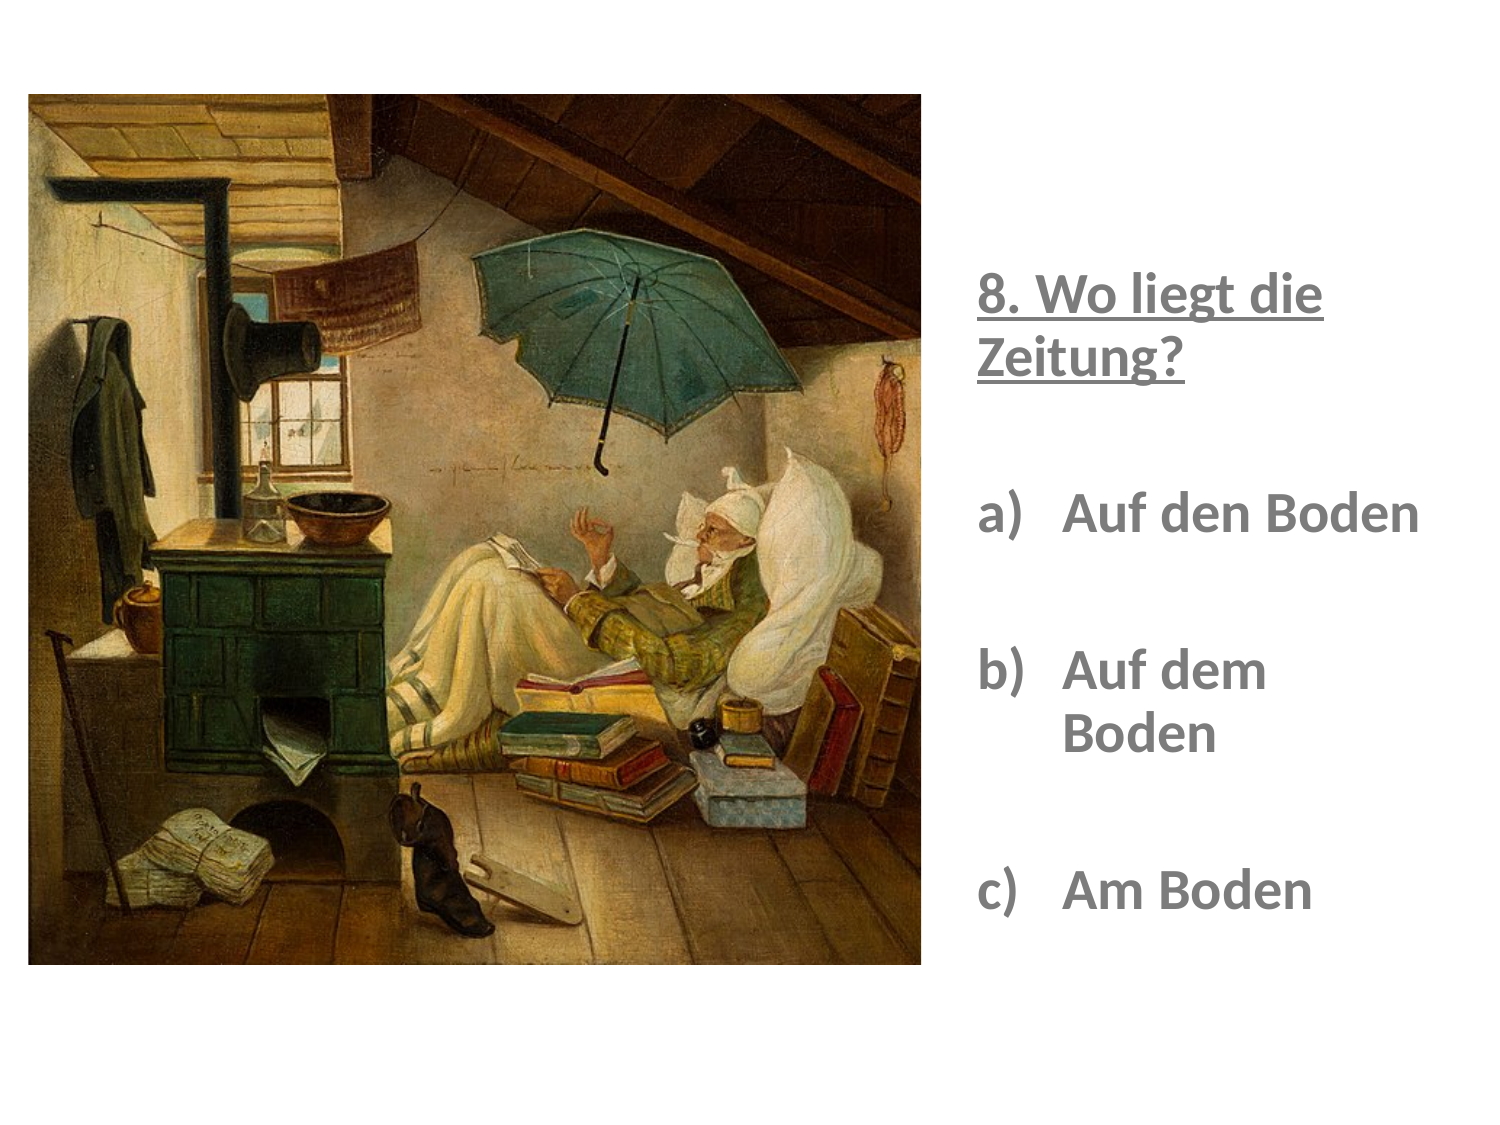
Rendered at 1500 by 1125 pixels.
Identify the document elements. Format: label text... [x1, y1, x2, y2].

list 8. Wo liegt die Zeitung? Auf den Boden Auf dem Boden Am Boden [962, 255, 1439, 1125]
picture [28, 94, 922, 981]
